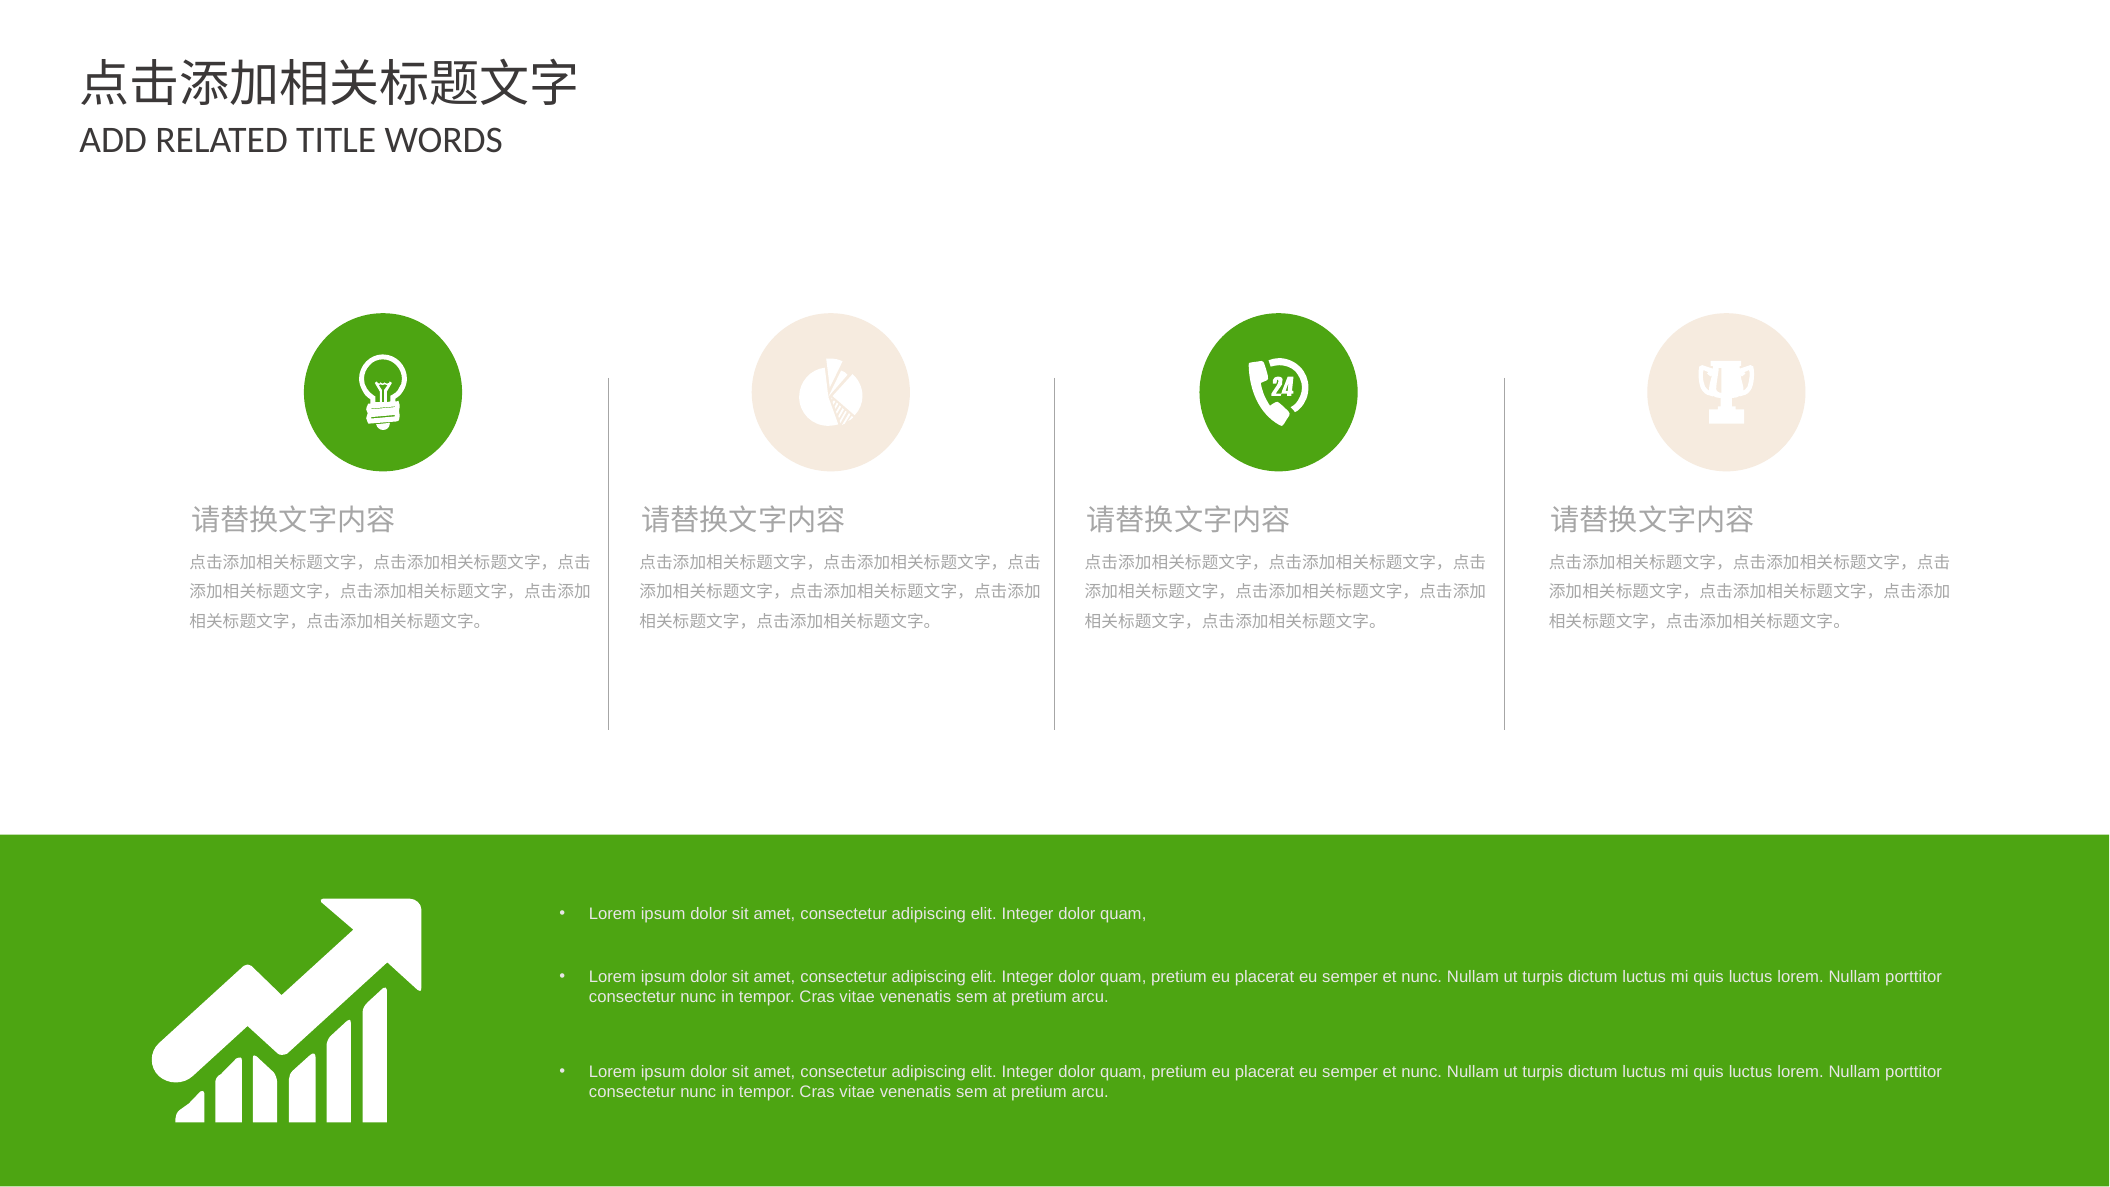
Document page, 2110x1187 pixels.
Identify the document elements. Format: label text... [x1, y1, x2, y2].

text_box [1647, 313, 1806, 472]
text_box ADD RELATED TITLE WORDS [63, 107, 520, 169]
text_box 请替换文字内容 [1070, 486, 1470, 545]
text_box 请替换文字内容 [625, 486, 1024, 545]
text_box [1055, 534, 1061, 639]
text_box 点击添加相关标题文字，点击添加相关标题文字，点击添加相关标题文字，点击添加相关标题文字，点击添加相关标题文字，点击添加相关标题文字。 [625, 534, 1054, 639]
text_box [751, 313, 910, 472]
text_box 点击添加相关标题文字，点击添加相关标题文字，点击添加相关标题文字，点击添加相关标题文字，点击添加相关标题文字，点击添加相关标题文字。 [1070, 534, 1504, 639]
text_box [544, 895, 2026, 1110]
text_box 点击添加相关标题文字，点击添加相关标题文字，点击添加相关标题文字，点击添加相关标题文字，点击添加相关标题文字，点击添加相关标题文字。 [175, 534, 608, 639]
text_box 点击添加相关标题文字 [63, 43, 596, 120]
text_box [0, 834, 2110, 1187]
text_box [1199, 313, 1358, 472]
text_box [303, 313, 463, 472]
text_box 点击添加相关标题文字，点击添加相关标题文字，点击添加相关标题文字，点击添加相关标题文字，点击添加相关标题文字，点击添加相关标题文字。 [1534, 534, 1970, 639]
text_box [149, 898, 422, 1123]
text_box 请替换文字内容 [1534, 486, 1934, 545]
text_box 请替换文字内容 [175, 486, 574, 545]
